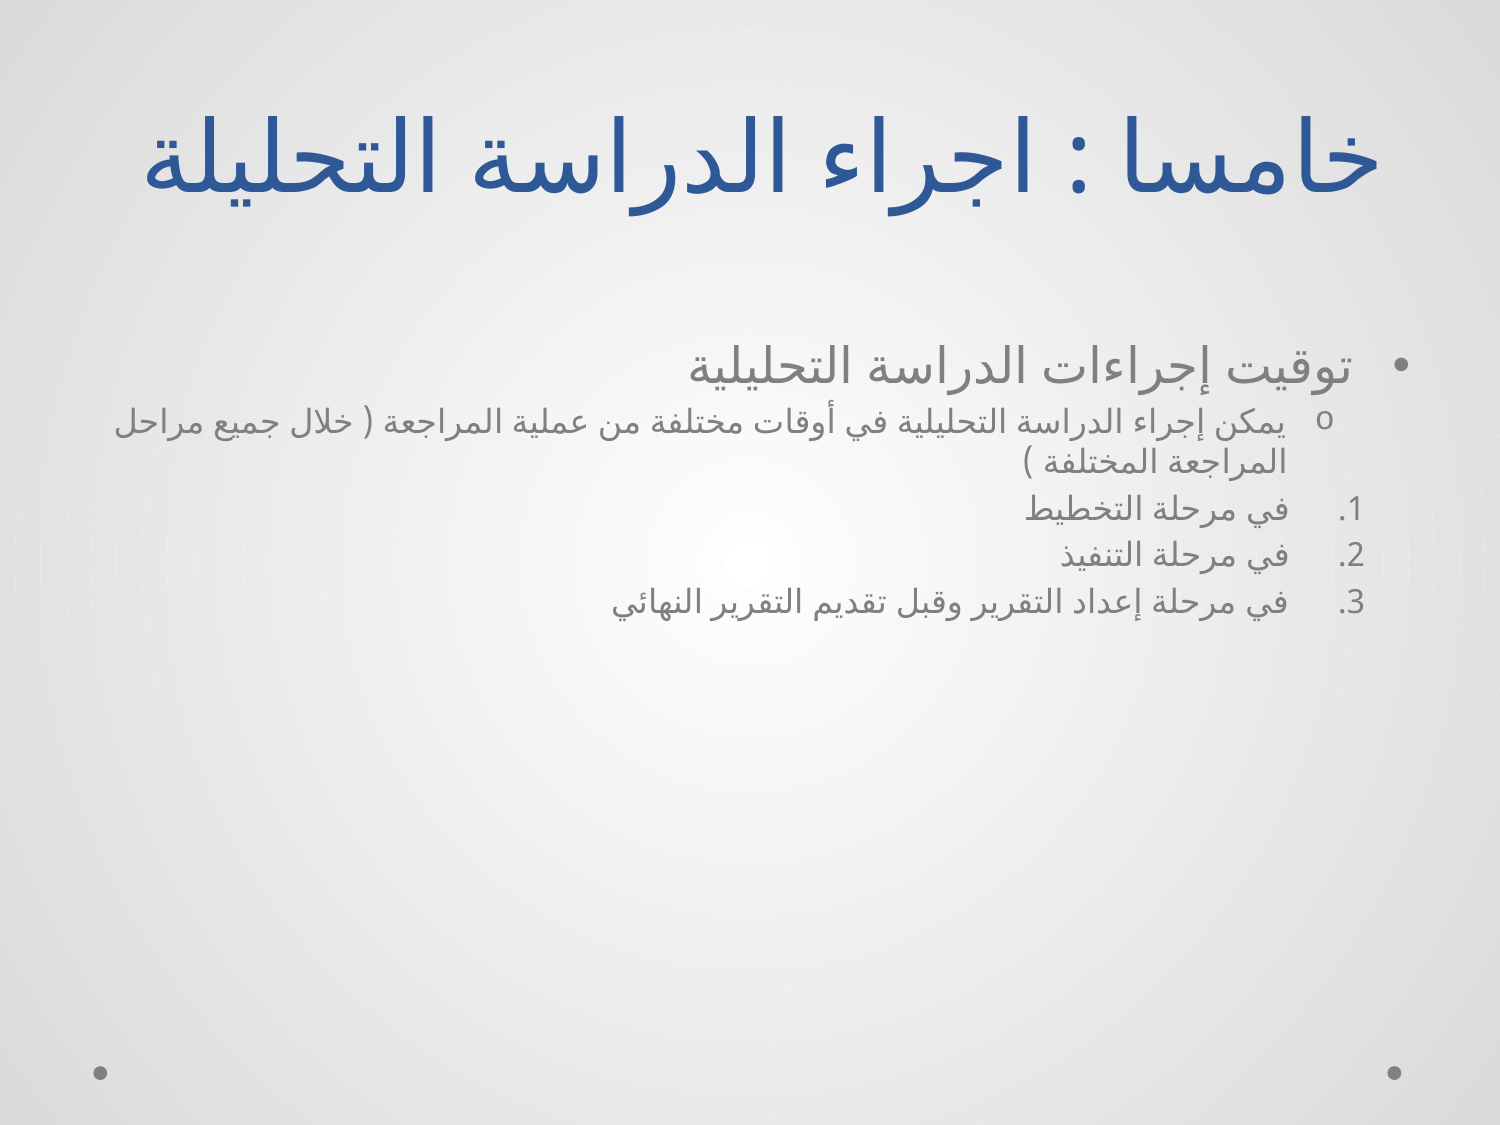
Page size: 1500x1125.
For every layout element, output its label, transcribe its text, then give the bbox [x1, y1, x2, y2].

list توقيت إجراءات الدراسة التحليلية يمكن إجراء الدراسة التحليلية في أوقات مختلفة من عملية المراجعة ( خلال جميع مراحل المراجعة المختلفة ) في مرحلة التخطيط في مرحلة التنفيذ في مرحلة إعداد التقرير وقبل تقديم التقرير النهائي [75, 326, 1425, 1005]
title خامسا : اجراء الدراسة التحليلة [75, 0, 1425, 220]
